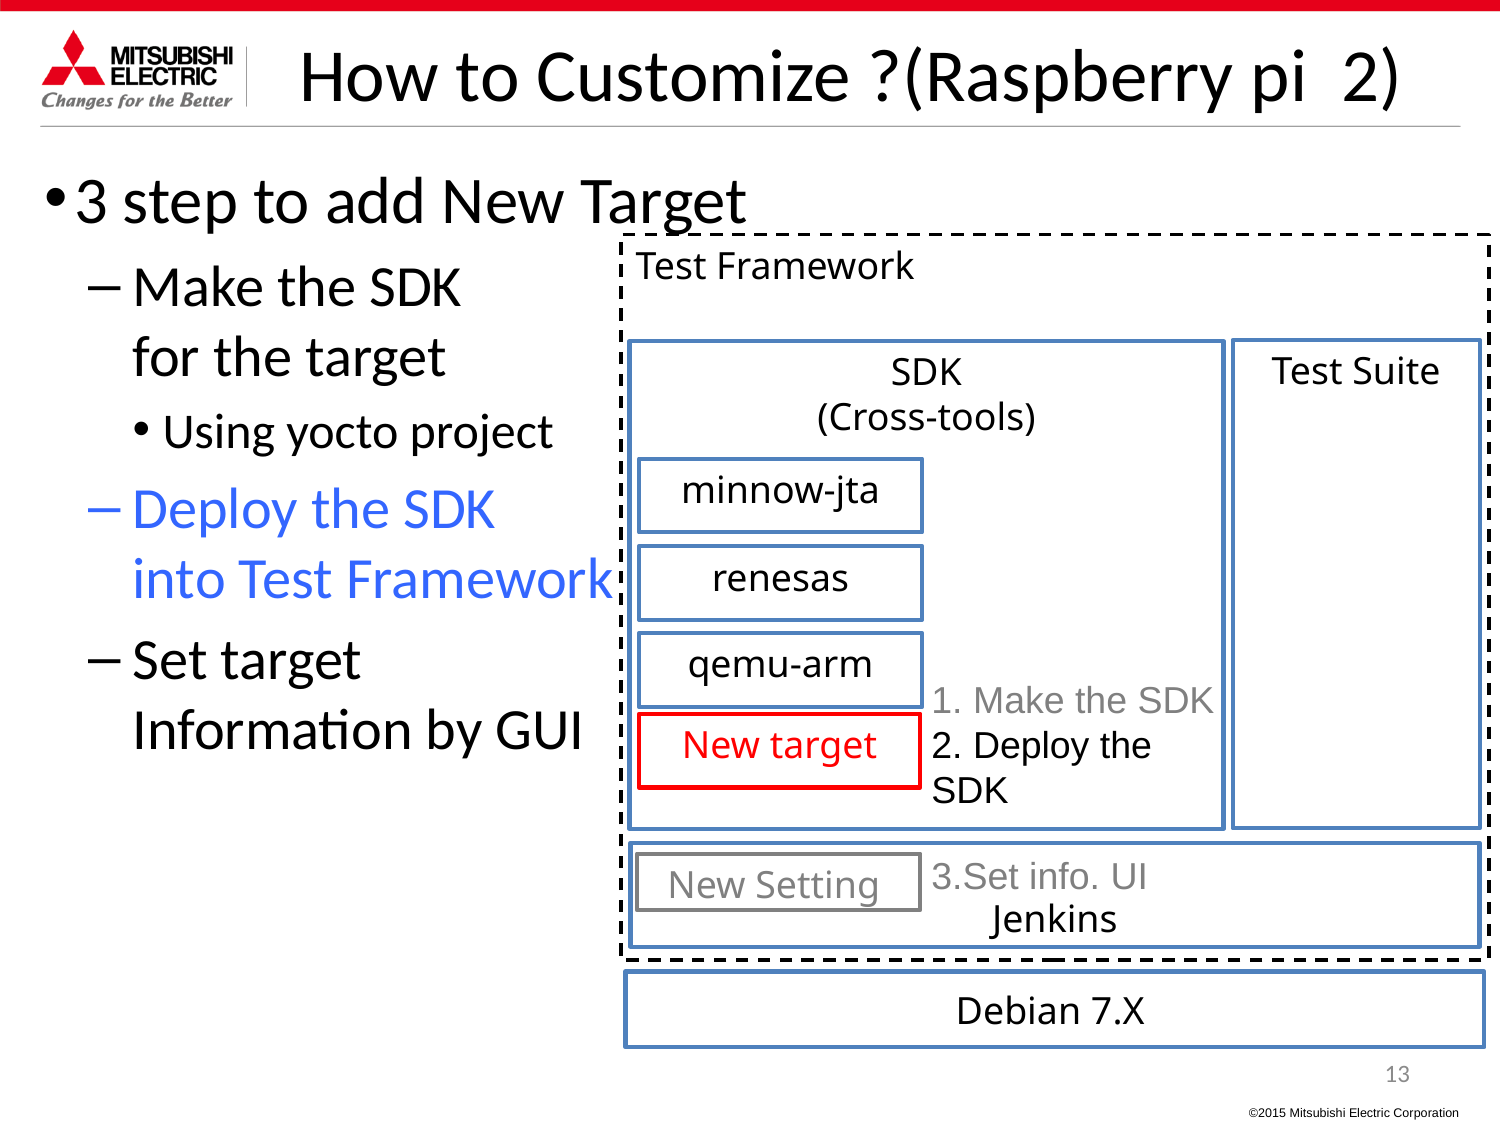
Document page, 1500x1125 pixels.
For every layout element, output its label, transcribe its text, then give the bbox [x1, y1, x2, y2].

text_box 3.Set info. UI [929, 847, 1171, 902]
list 3 step to add New Target Make the SDK for the target Using yocto project Deploy the SDK into Test Framework Set target Information by GUI [29, 149, 1483, 1035]
text_box [619, 232, 1491, 962]
slide_number 13 [1074, 1049, 1425, 1103]
text_box New Setting [635, 852, 922, 912]
picture [0, 0, 1500, 1125]
text_box [267, 55, 1486, 137]
text_box Test Framework [620, 234, 995, 295]
text_box New target [637, 712, 922, 790]
text_box 1. Make the SDK 2. Deploy the SDK [929, 687, 1241, 799]
title How to Customize ?(Raspberry pi 2) [242, 30, 1461, 112]
text_box Debian 7.X [623, 969, 1486, 1049]
